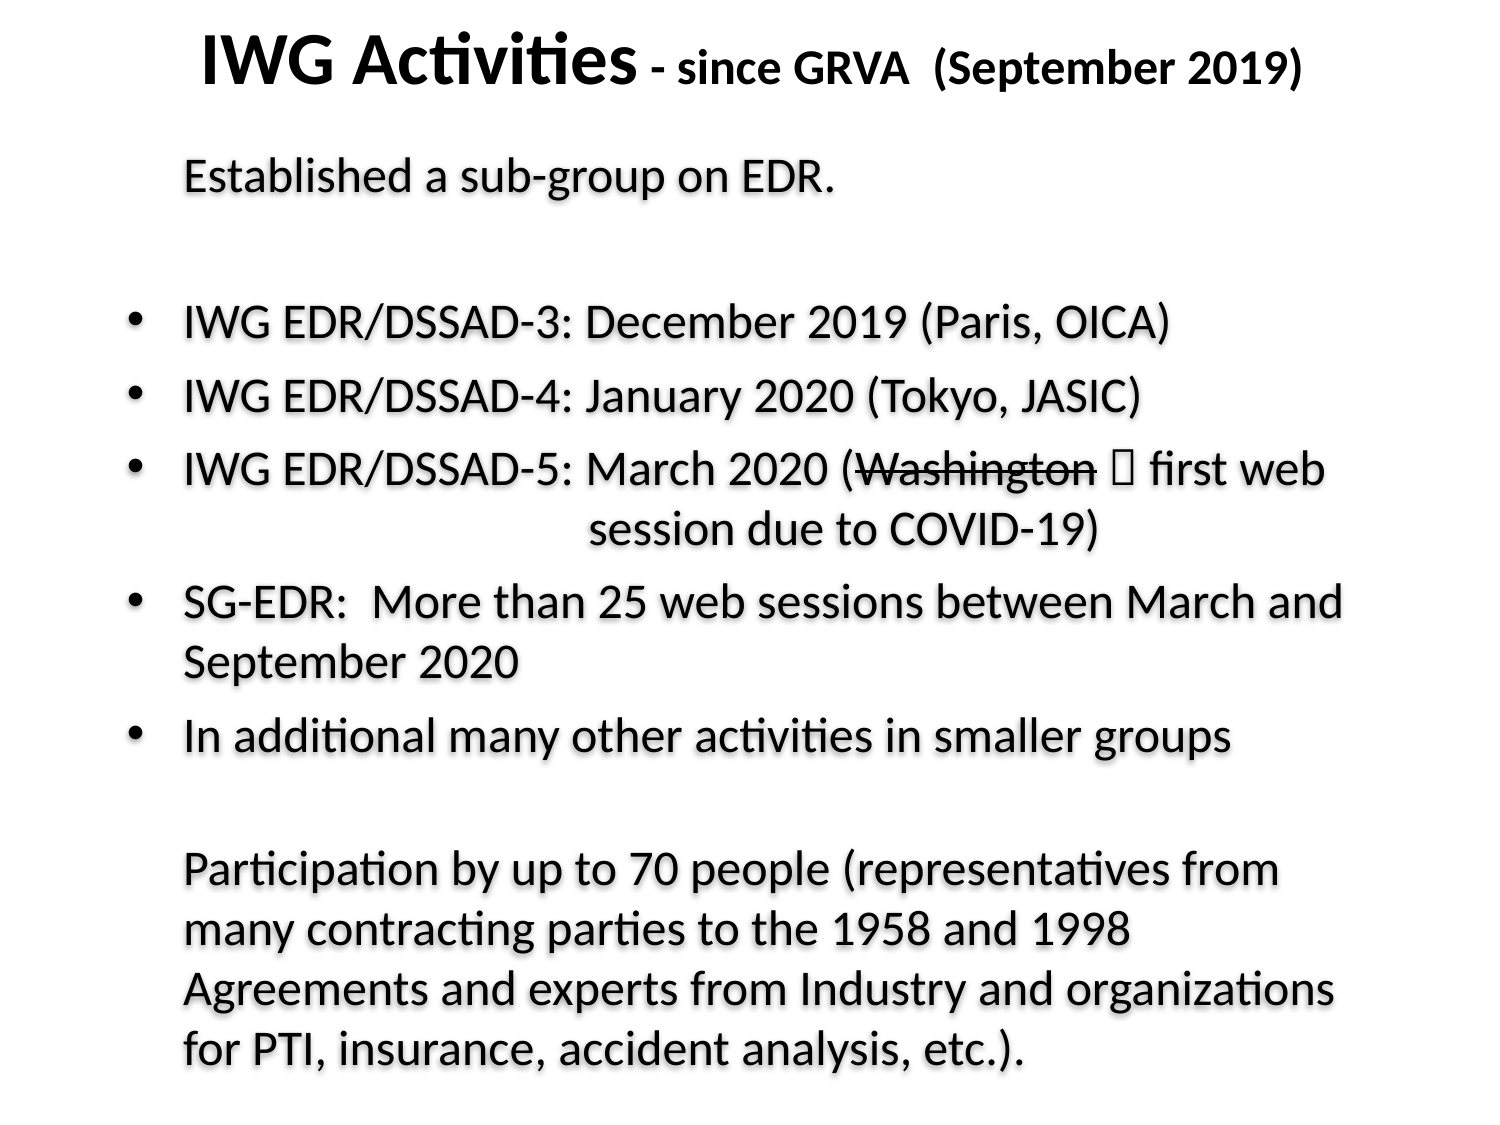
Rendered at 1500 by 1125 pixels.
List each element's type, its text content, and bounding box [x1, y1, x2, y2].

text_box Established a sub-group on EDR. IWG EDR/DSSAD-3: December 2019 (Paris, OICA) IWG EDR/DSSAD-4: January 2020 (Tokyo, JASIC) IWG EDR/DSSAD-5: March 2020 (Washington  first web session due to COVID-19) SG-EDR: More than 25 web sessions between March and September 2020 In additional many other activities in smaller groups Participation by up to 70 people (representatives from many contracting parties to the 1958 and 1998 Agreements and experts from Industry and organizations for PTI, insurance, accident analysis, etc.). [63, 85, 1441, 1026]
text_box IWG Activities - since GRVA (September 2019) [2, 19, 1500, 90]
